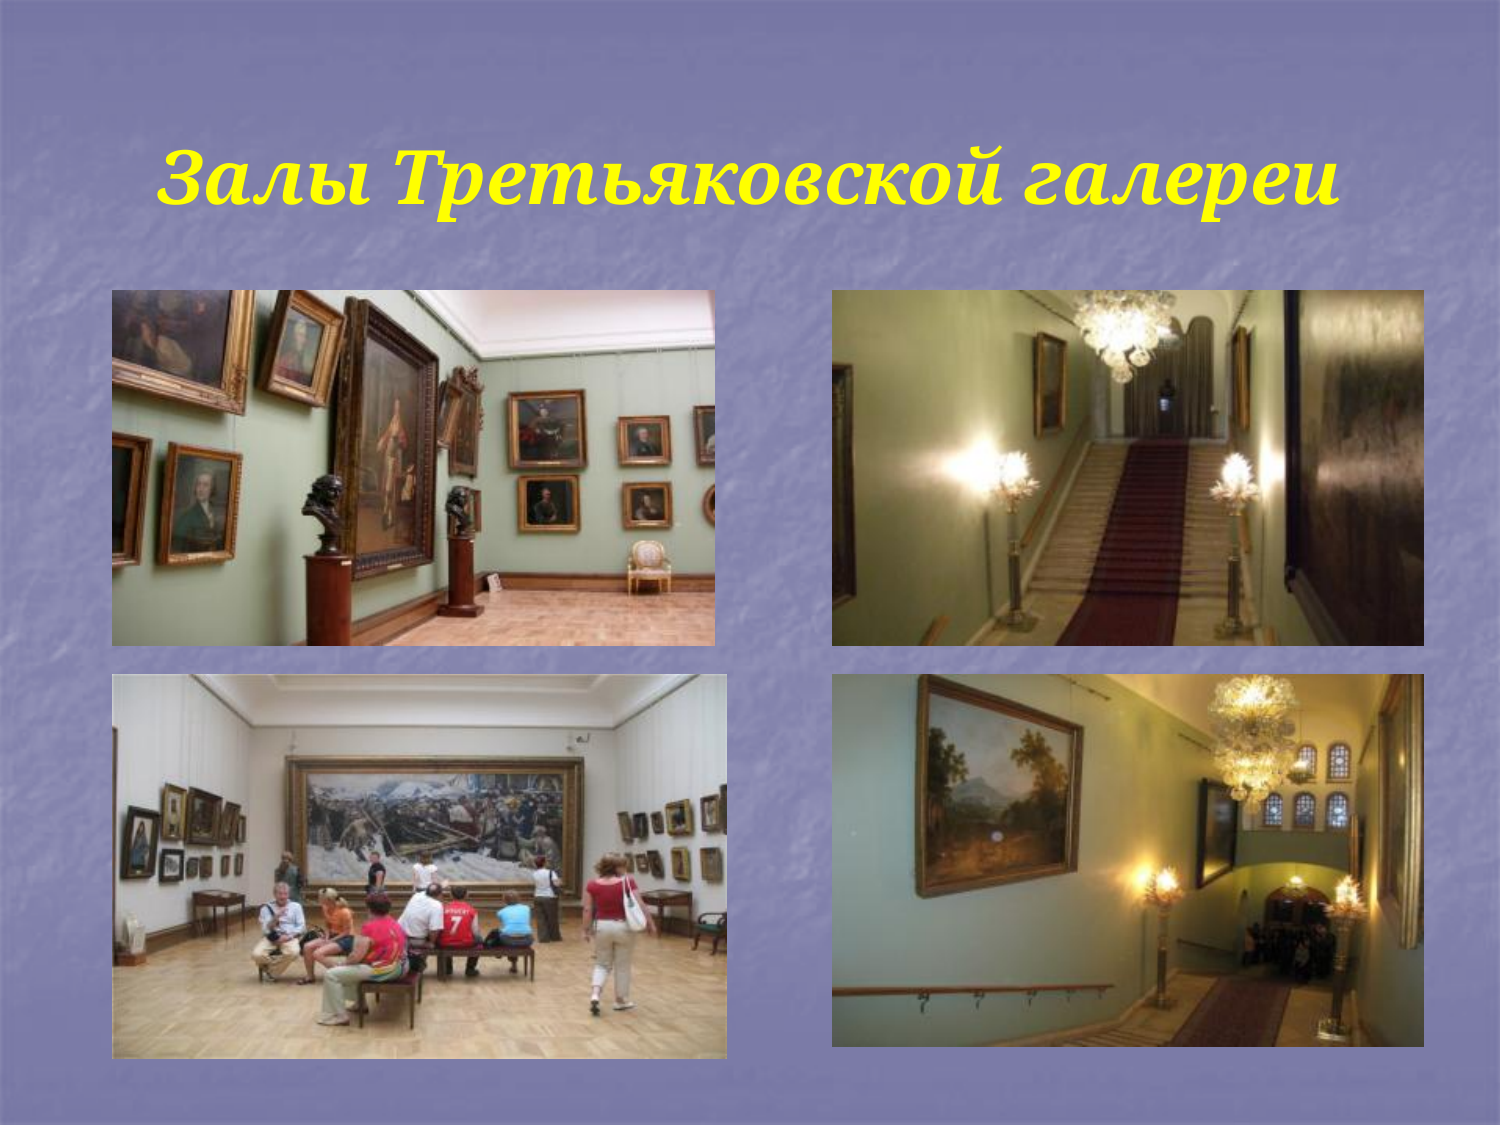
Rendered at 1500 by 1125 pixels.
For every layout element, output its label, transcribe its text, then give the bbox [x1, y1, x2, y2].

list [832, 290, 1424, 646]
title Залы Третьяковской галереи [75, 62, 1425, 288]
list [832, 674, 1424, 1048]
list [111, 290, 715, 646]
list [111, 674, 727, 1059]
